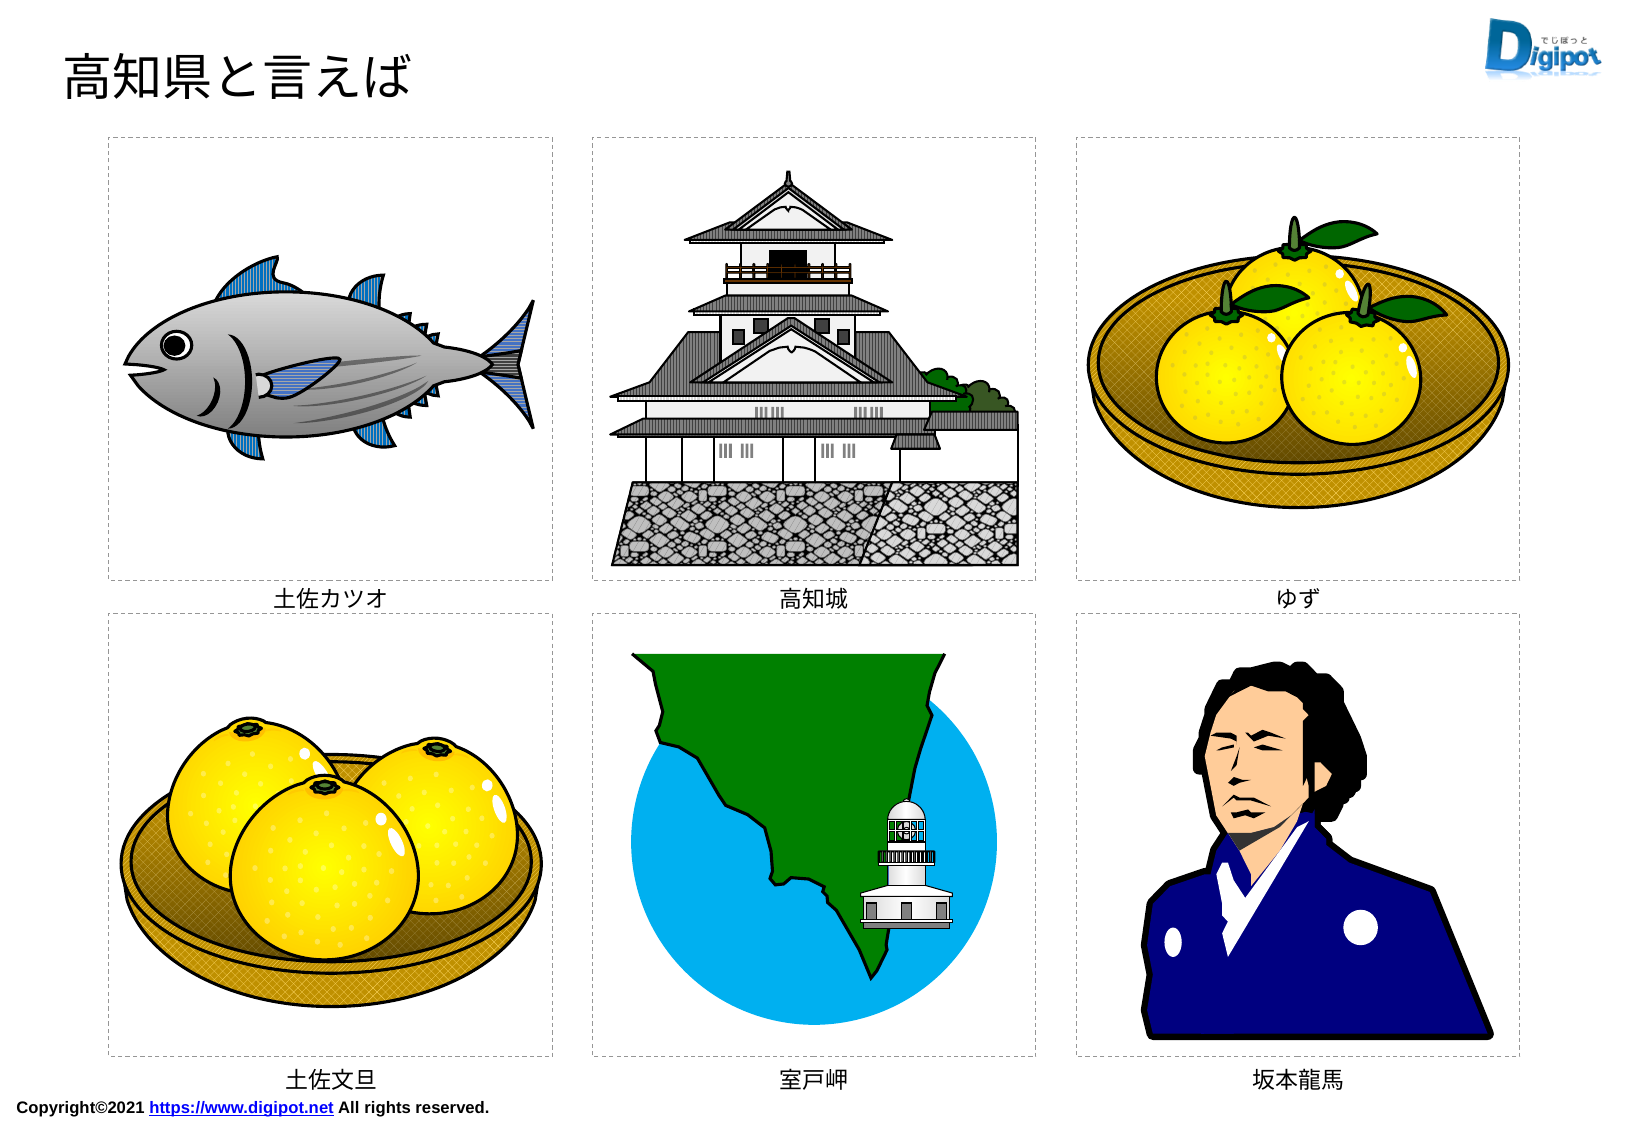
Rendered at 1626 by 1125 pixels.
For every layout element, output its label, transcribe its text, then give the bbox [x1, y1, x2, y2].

text_box 土佐カツオ [104, 577, 558, 620]
text_box 高知城 [587, 577, 1041, 620]
text_box ゆず [1071, 577, 1525, 620]
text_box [630, 653, 998, 1026]
text_box 室戸岬 [587, 1058, 1041, 1101]
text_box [124, 256, 534, 460]
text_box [609, 171, 1019, 566]
text_box 高知県と言えば [47, 38, 427, 113]
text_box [120, 717, 542, 1007]
text_box 土佐文旦 [104, 1058, 558, 1101]
text_box 坂本龍馬 [1071, 1058, 1525, 1101]
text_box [1088, 217, 1509, 508]
picture [1485, 18, 1602, 82]
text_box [1146, 667, 1488, 1034]
